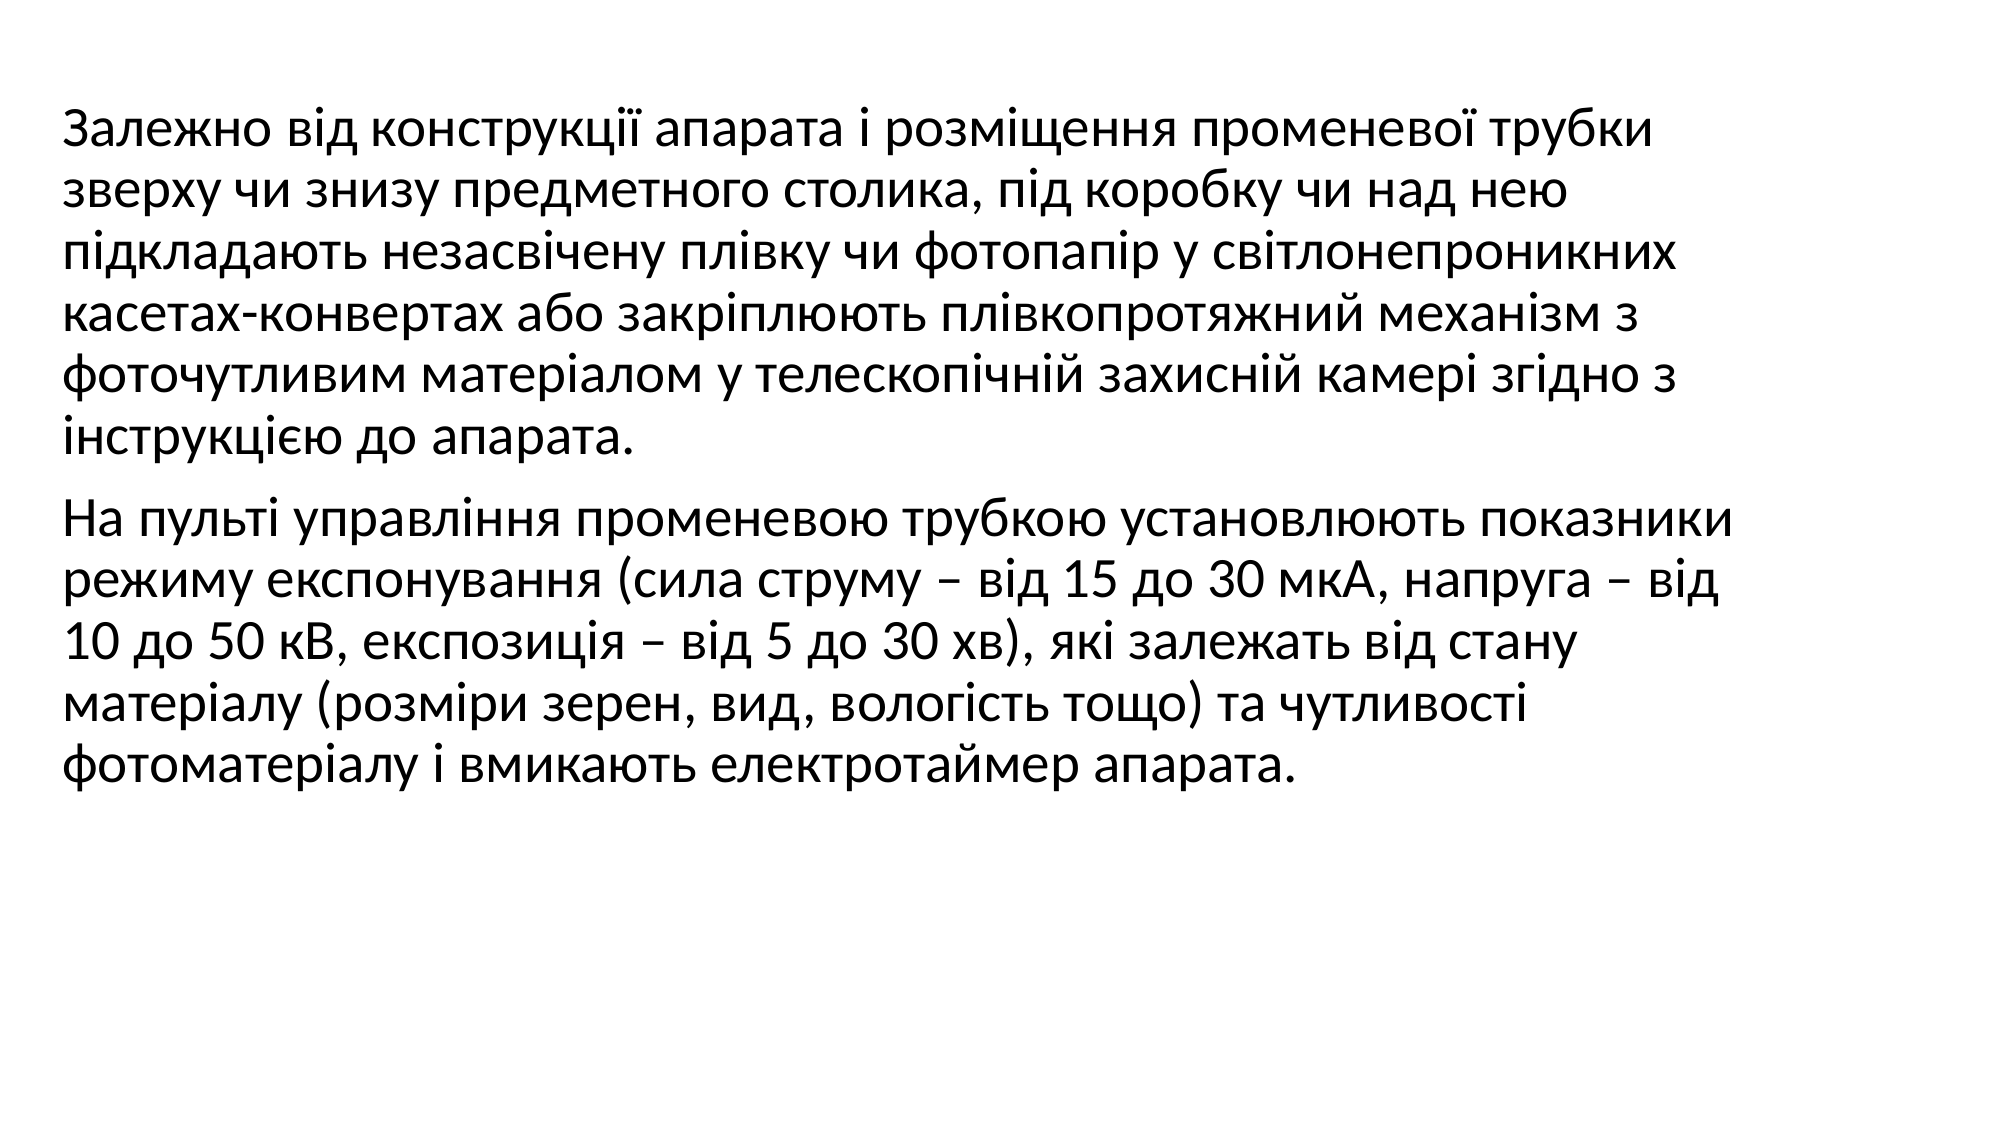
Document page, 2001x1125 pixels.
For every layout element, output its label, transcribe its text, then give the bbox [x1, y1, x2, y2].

list Залежно від конструкції апарата і розміщення променевої трубки зверху чи знизу предметного столика, під коробку чи над нею підкладають незасвічену плівку чи фотопапір у світлонепроникних касетах-конвертах або закріплюють плівкопротяжний механізм з фоточутливим матеріалом у телескопічній захисній камері згідно з інструкцією до апарата. На пульті управління променевою трубкою установлюють показники режиму експонування (сила струму – від 15 до 30 мкА, напруга – від 10 до 50 кВ, експозиція – від 5 до 30 хв), які залежать від стану матеріалу (розміри зерен, вид, вологість тощо) та чутливості фотоматеріалу і вмикають електротаймер апарата. [47, 89, 1773, 804]
